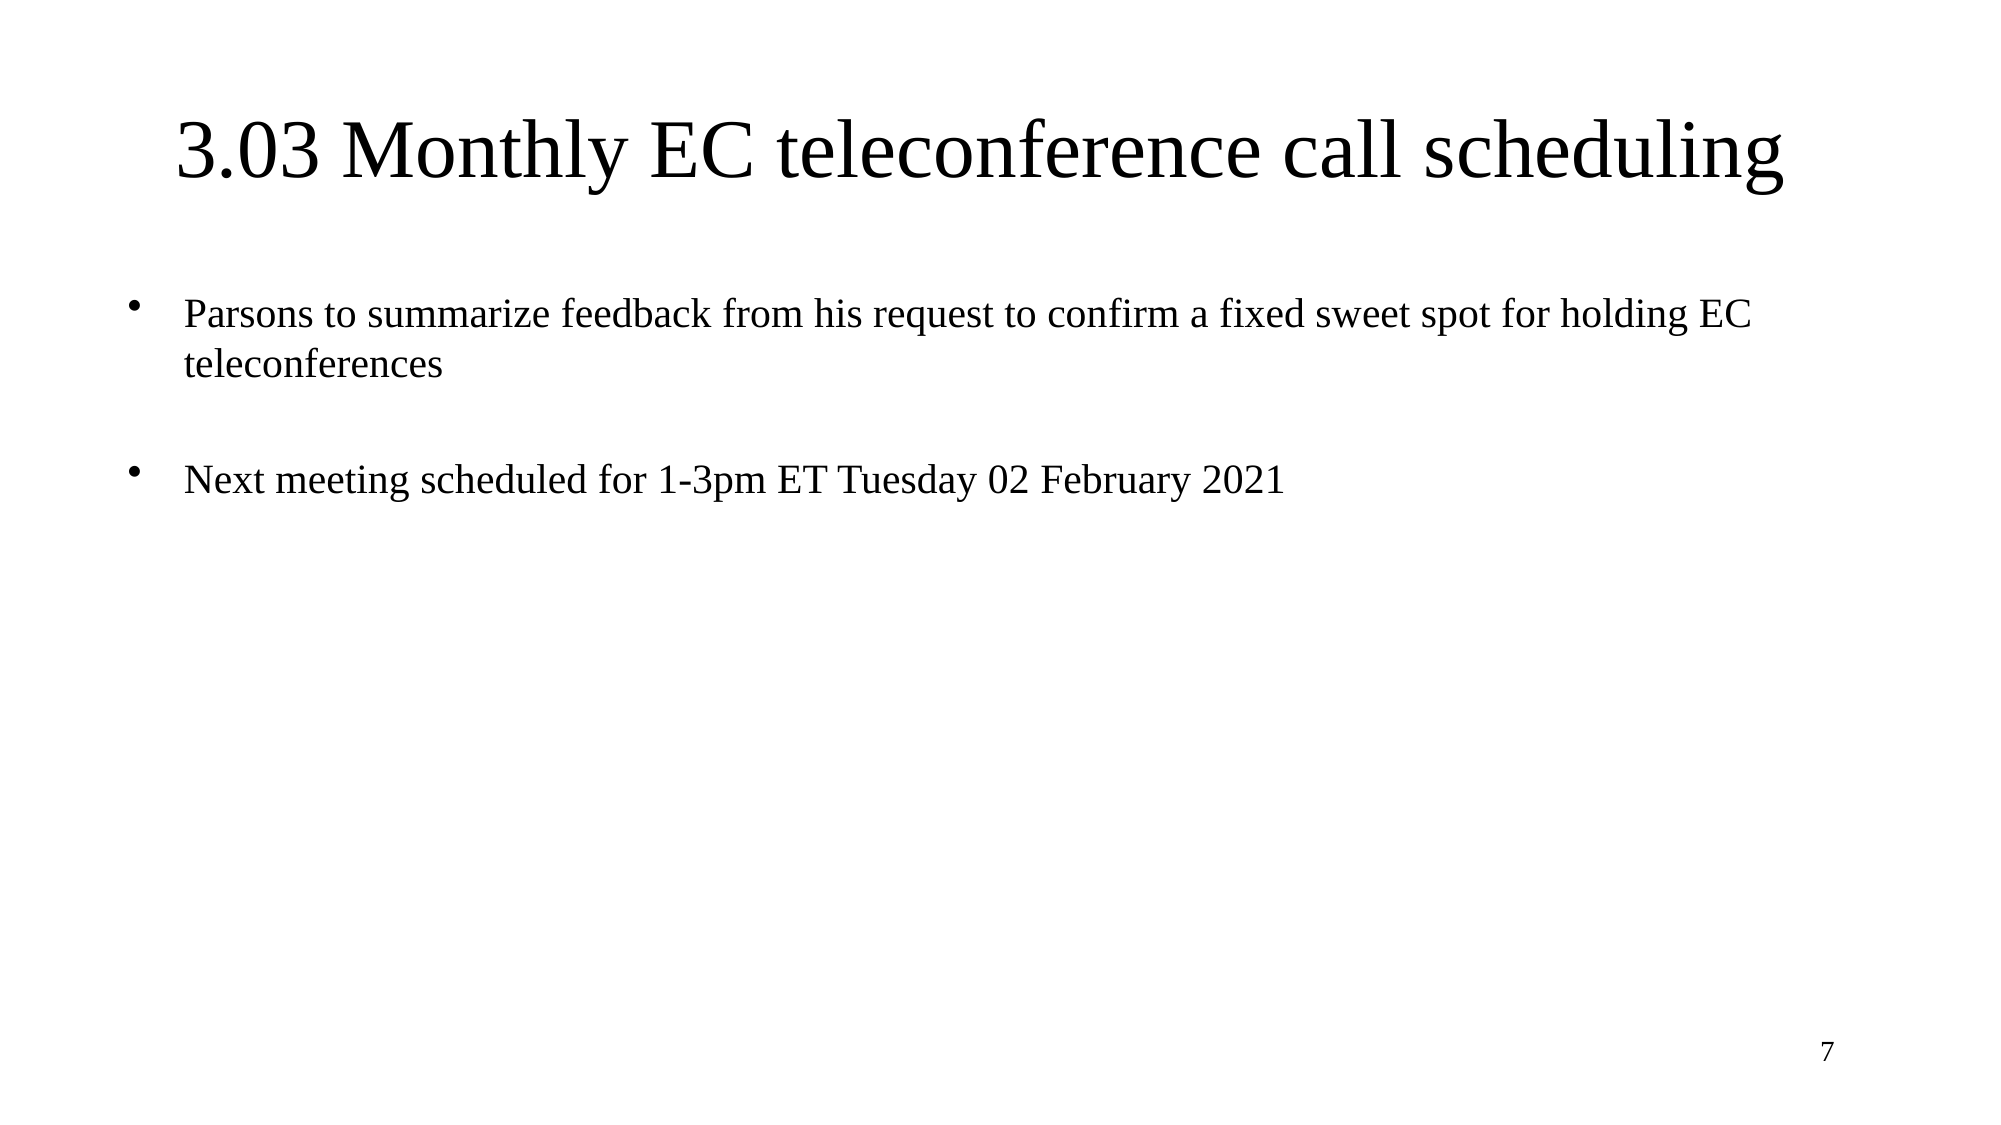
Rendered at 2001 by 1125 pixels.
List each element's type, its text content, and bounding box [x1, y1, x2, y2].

slide_number 7 [1433, 1024, 1851, 1101]
list Parsons to summarize feedback from his request to confirm a fixed sweet spot for holding EC teleconferences Next meeting scheduled for 1-3pm ET Tuesday 02 February 2021 [112, 277, 1838, 676]
title 3.03 Monthly EC teleconference call scheduling [112, 49, 1851, 238]
